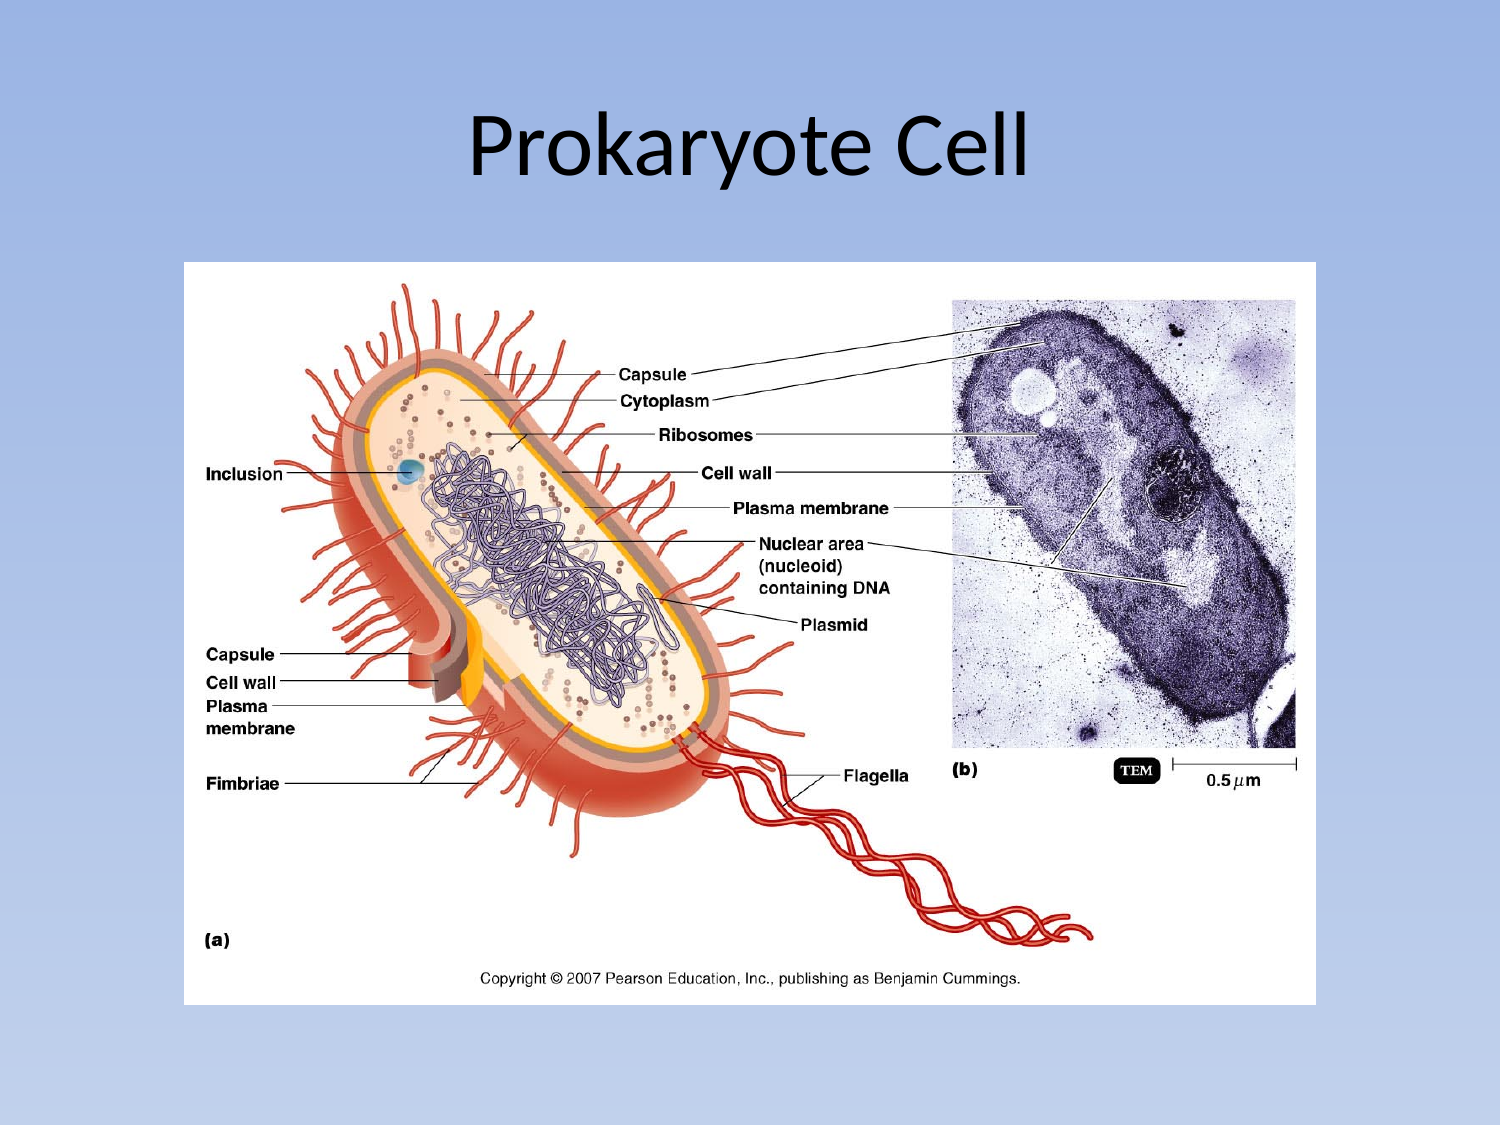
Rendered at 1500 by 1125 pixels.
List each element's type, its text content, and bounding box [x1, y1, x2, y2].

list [183, 262, 1316, 1006]
title Prokaryote Cell [75, 45, 1425, 233]
